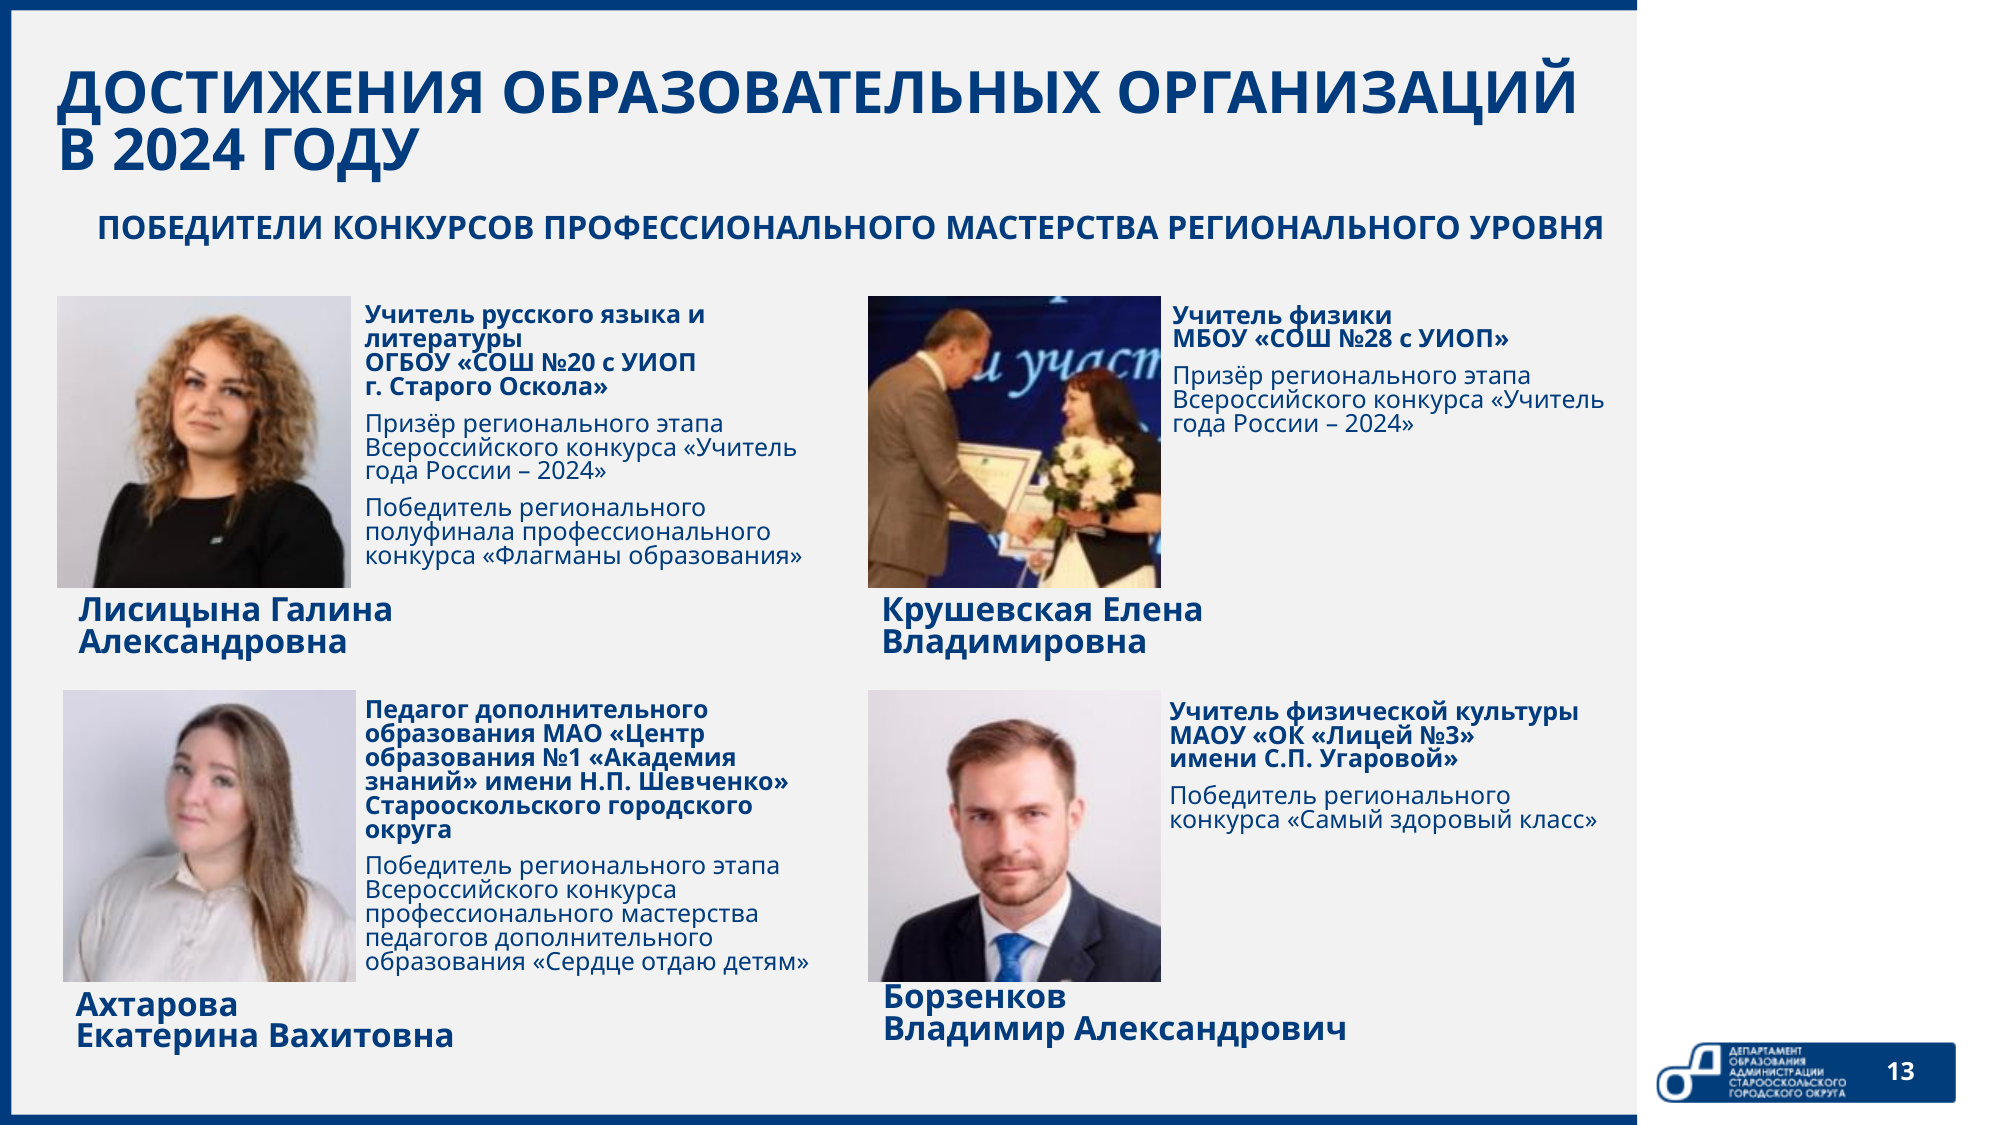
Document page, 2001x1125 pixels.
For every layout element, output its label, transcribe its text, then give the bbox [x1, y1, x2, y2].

text_box Борзенков Владимир Александрович [868, 976, 1386, 1055]
text_box Крушевская Елена Владимировна [866, 588, 1476, 668]
text_box Учитель русского языка и литературы ОГБОУ «СОШ №20 с УИОП г. Старого Оскола» Призёр регионального этапа Всероссийского конкурса «Учитель года России – 2024» Победитель регионального полуфинала профессионального конкурса «Флагманы образования» [351, 297, 832, 577]
text_box Педагог дополнительного образования МАО «Центр образования №1 «Академия знаний» имени Н.П. Шевченко» Старооскольского городского округа Победитель регионального этапа Всероссийского конкурса профессионального мастерства педагогов дополнительного образования «Сердце отдаю детям» [350, 692, 832, 983]
picture [868, 296, 1161, 588]
text_box Победители конкурсов профессионального мастерства регионального уровня [63, 204, 1639, 262]
picture [63, 690, 356, 982]
slide_number 13 [1877, 1050, 1924, 1096]
picture [57, 296, 351, 588]
text_box Ахтарова Екатерина Вахитовна [60, 983, 579, 1062]
picture [1657, 1043, 1955, 1102]
title Достижения образовательных организаций в 2024 году [57, 70, 1788, 180]
text_box Учитель физической культуры МАОУ «ОК «Лицей №3» имени С.П. Угаровой» Победитель регионального конкурса «Самый здоровый класс» [1161, 693, 1636, 841]
picture [868, 690, 1161, 982]
text_box Учитель физики МБОУ «СОШ №28 с УИОП» Призёр регионального этапа Всероссийского конкурса «Учитель года России – 2024» [1161, 297, 1639, 445]
text_box Лисицына Галина Александровна [63, 588, 622, 668]
